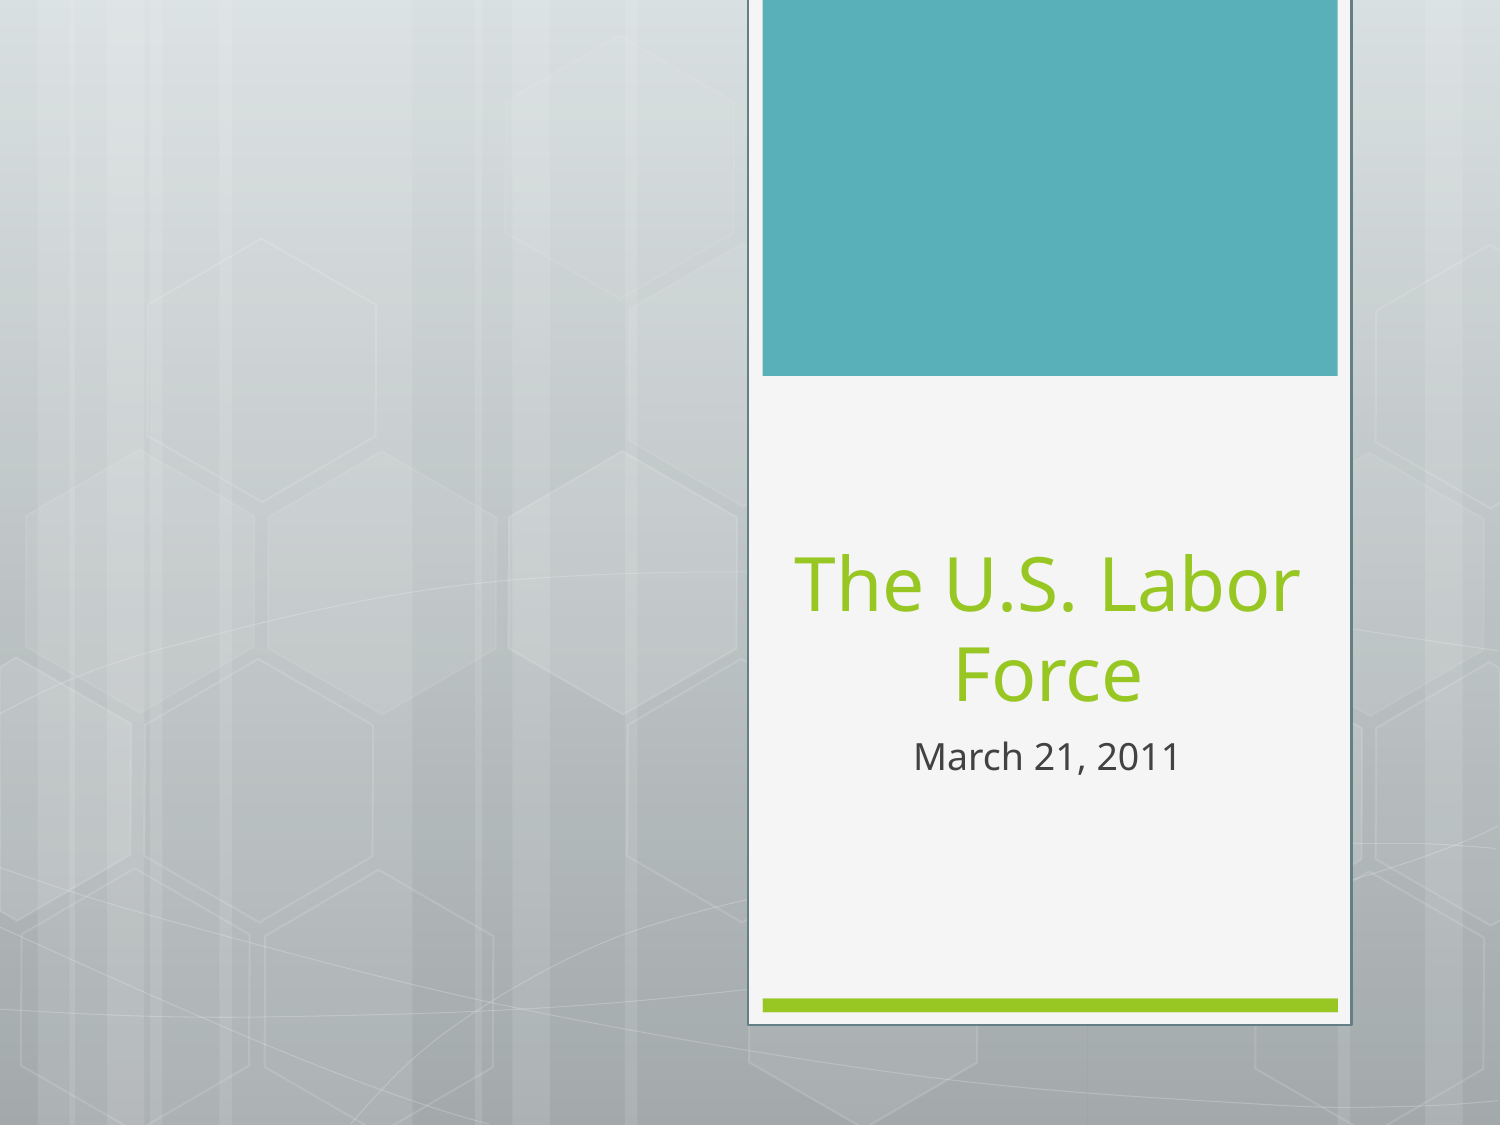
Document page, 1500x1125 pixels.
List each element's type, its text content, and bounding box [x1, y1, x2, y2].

title The U.S. Labor Force [776, 444, 1320, 724]
subtitle March 21, 2011 [776, 725, 1320, 933]
